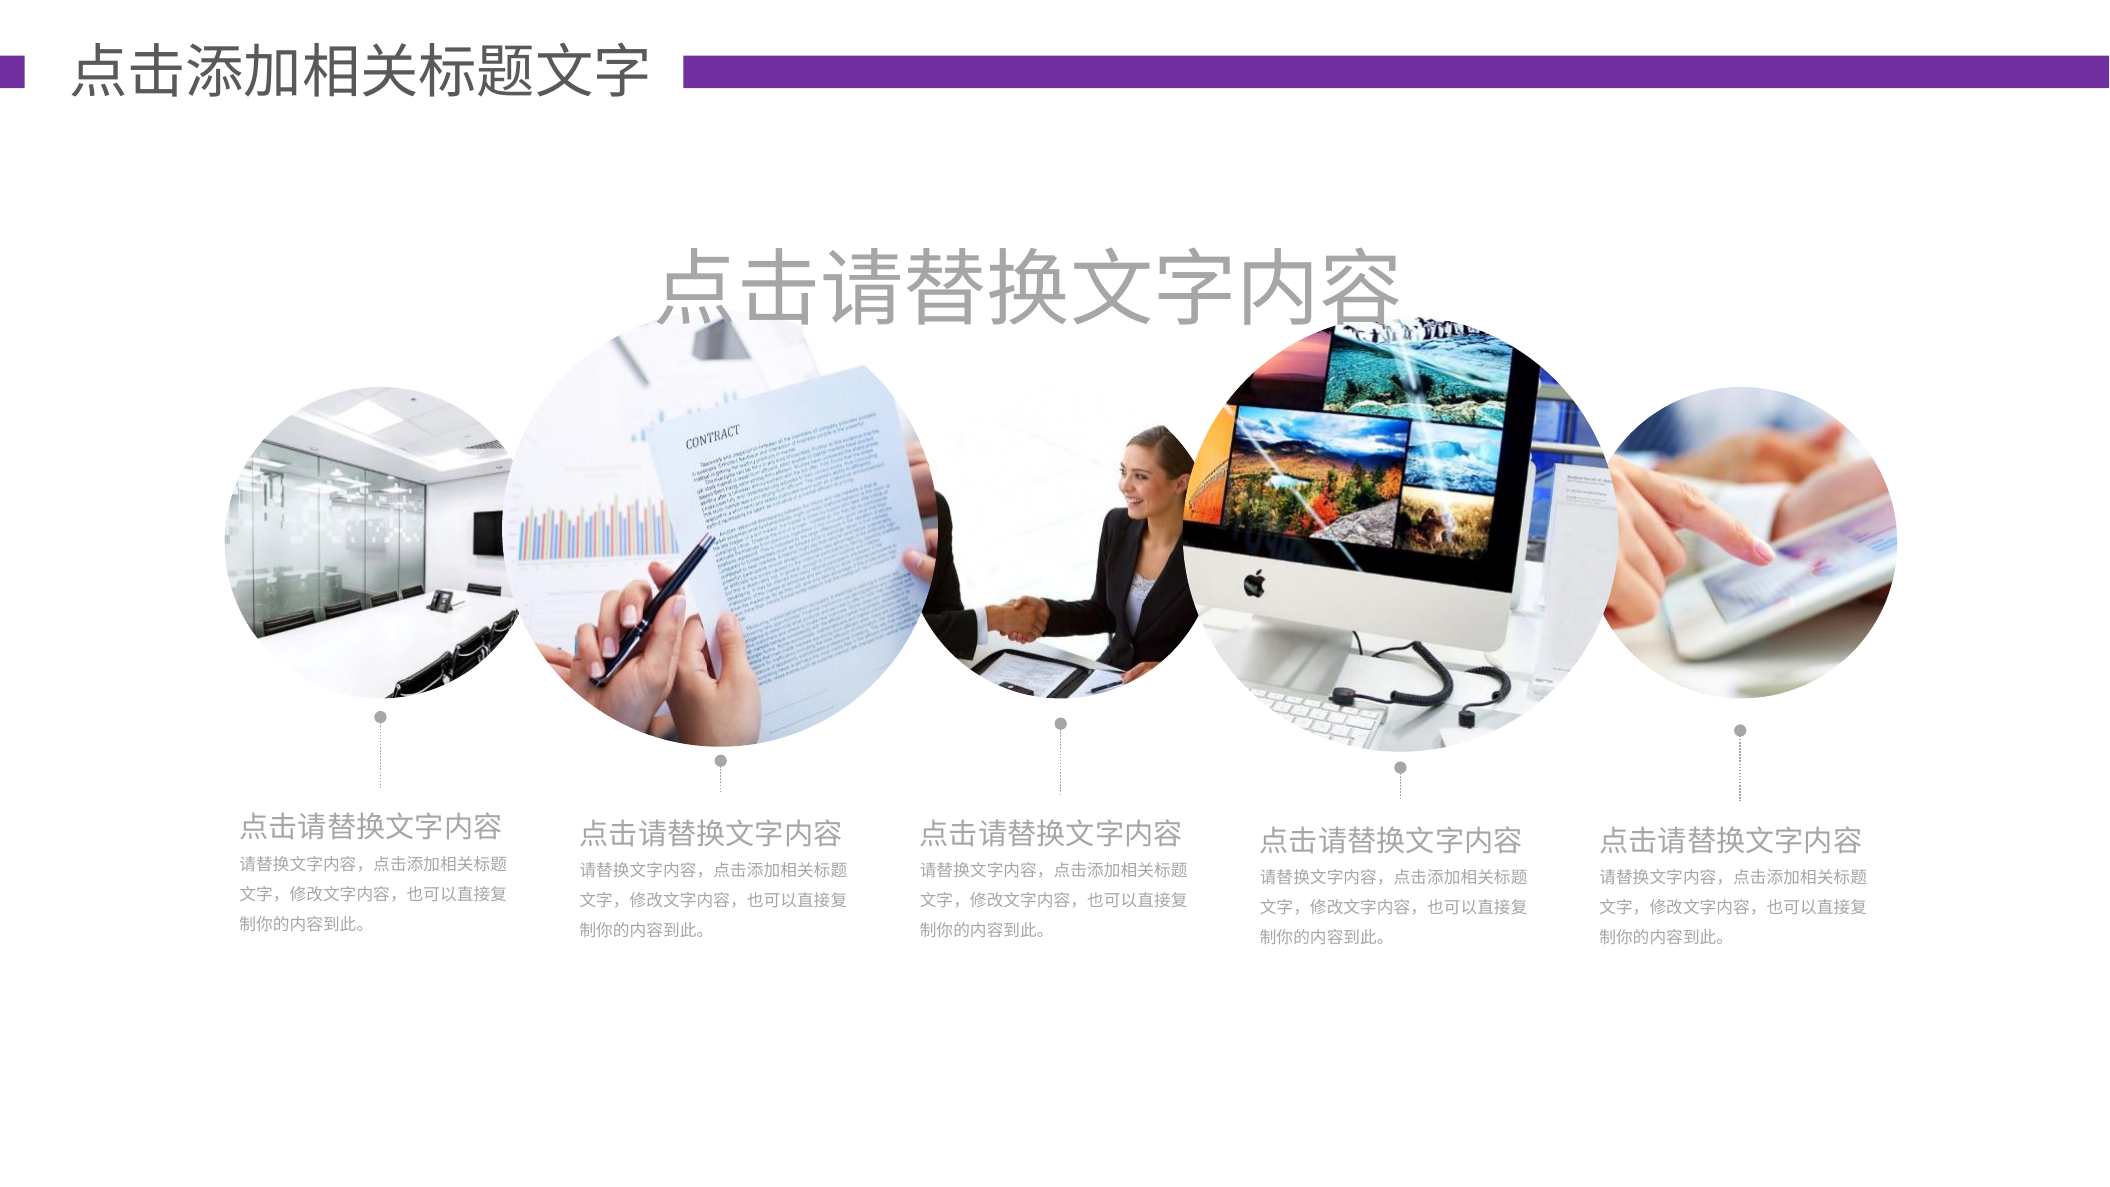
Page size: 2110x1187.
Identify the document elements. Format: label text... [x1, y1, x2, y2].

text_box 点击添加相关标题文字 [54, 26, 667, 112]
text_box 点击请替换文字内容 请替换文字内容，点击添加相关标题文字，修改文字内容，也可以直接复制你的内容到此。 [1584, 794, 1897, 957]
text_box [922, 385, 1198, 700]
text_box 点击请替换文字内容 请替换文字内容，点击添加相关标题文字，修改文字内容，也可以直接复制你的内容到此。 [1244, 794, 1557, 957]
text_box [1181, 326, 1620, 753]
text_box [223, 385, 519, 700]
text_box 点击请替换文字内容 请替换文字内容，点击添加相关标题文字，修改文字内容，也可以直接复制你的内容到此。 [904, 787, 1217, 950]
text_box 点击请替换文字内容 请替换文字内容，点击添加相关标题文字，修改文字内容，也可以直接复制你的内容到此。 [224, 781, 537, 944]
text_box 点击请替换文字内容 [639, 178, 1471, 343]
text_box [501, 325, 940, 748]
text_box 点击请替换文字内容 请替换文字内容，点击添加相关标题文字，修改文字内容，也可以直接复制你的内容到此。 [564, 787, 877, 950]
text_box [1604, 385, 1899, 700]
